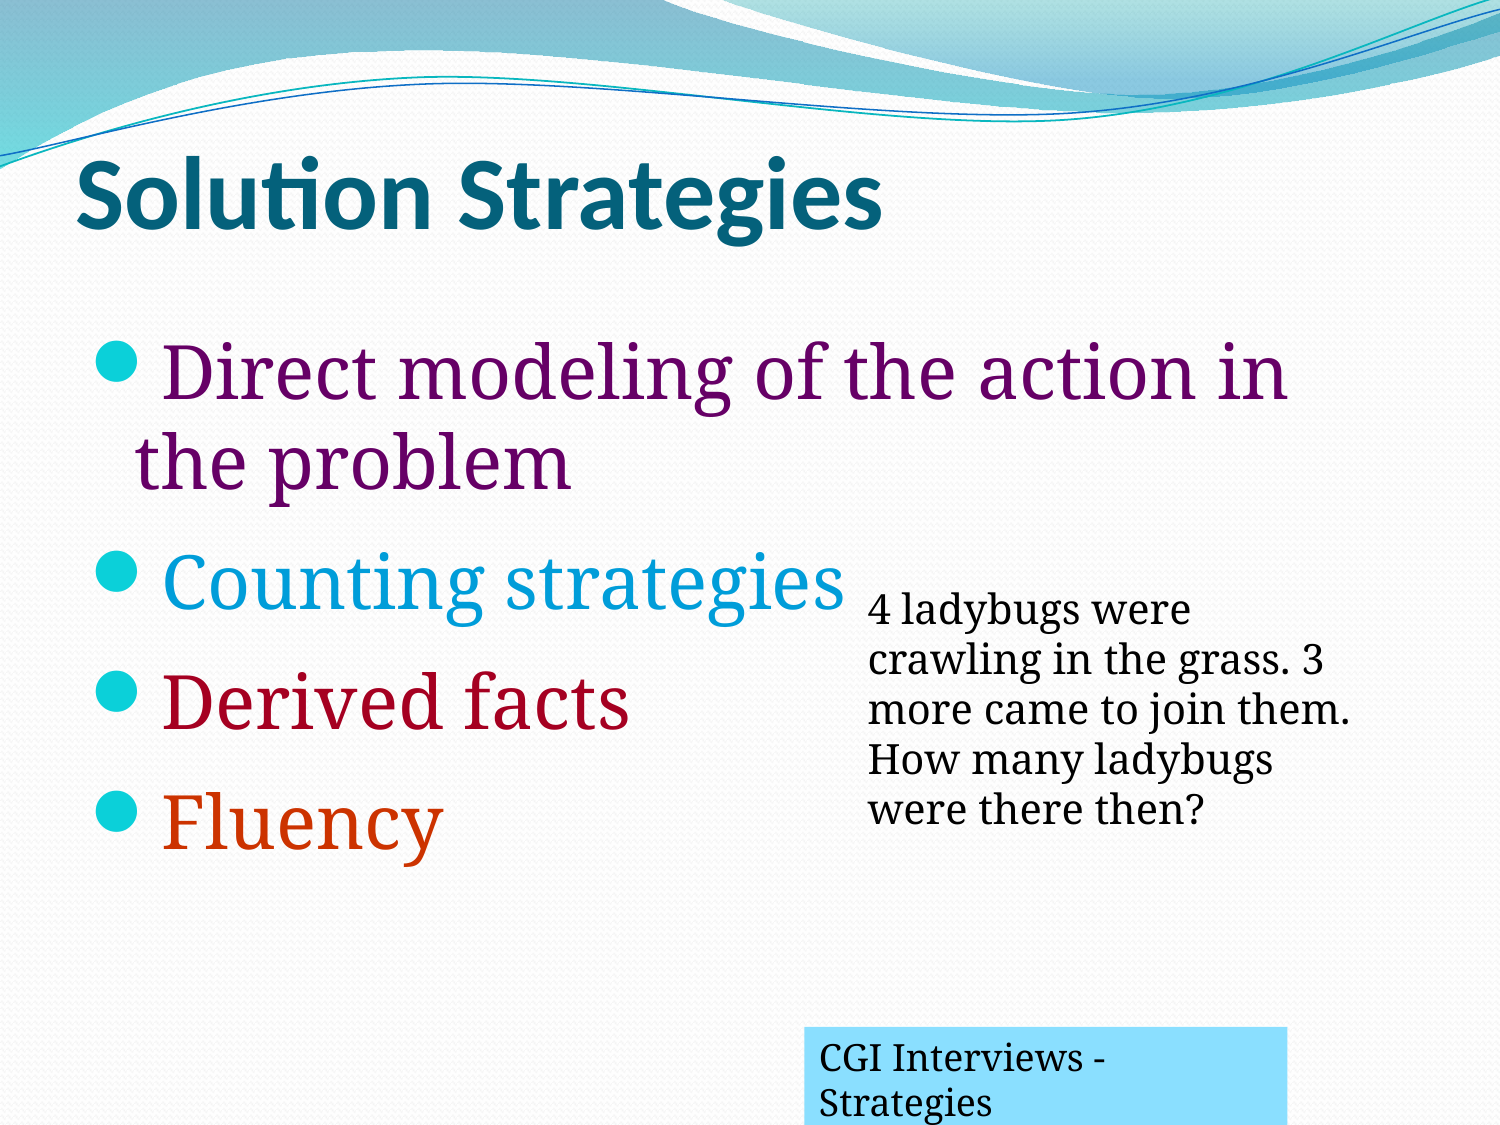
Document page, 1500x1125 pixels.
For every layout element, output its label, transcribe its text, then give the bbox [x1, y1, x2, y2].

title Solution Strategies [75, 62, 1425, 250]
list Direct modeling of the action in the problem Counting strategies Derived facts Fluency [75, 317, 1425, 1038]
text_box 4 ladybugs were crawling in the grass. 3 more came to join them. How many ladybugs were there then? [852, 575, 1391, 840]
text_box CGI Interviews - Strategies [804, 1026, 1288, 1125]
